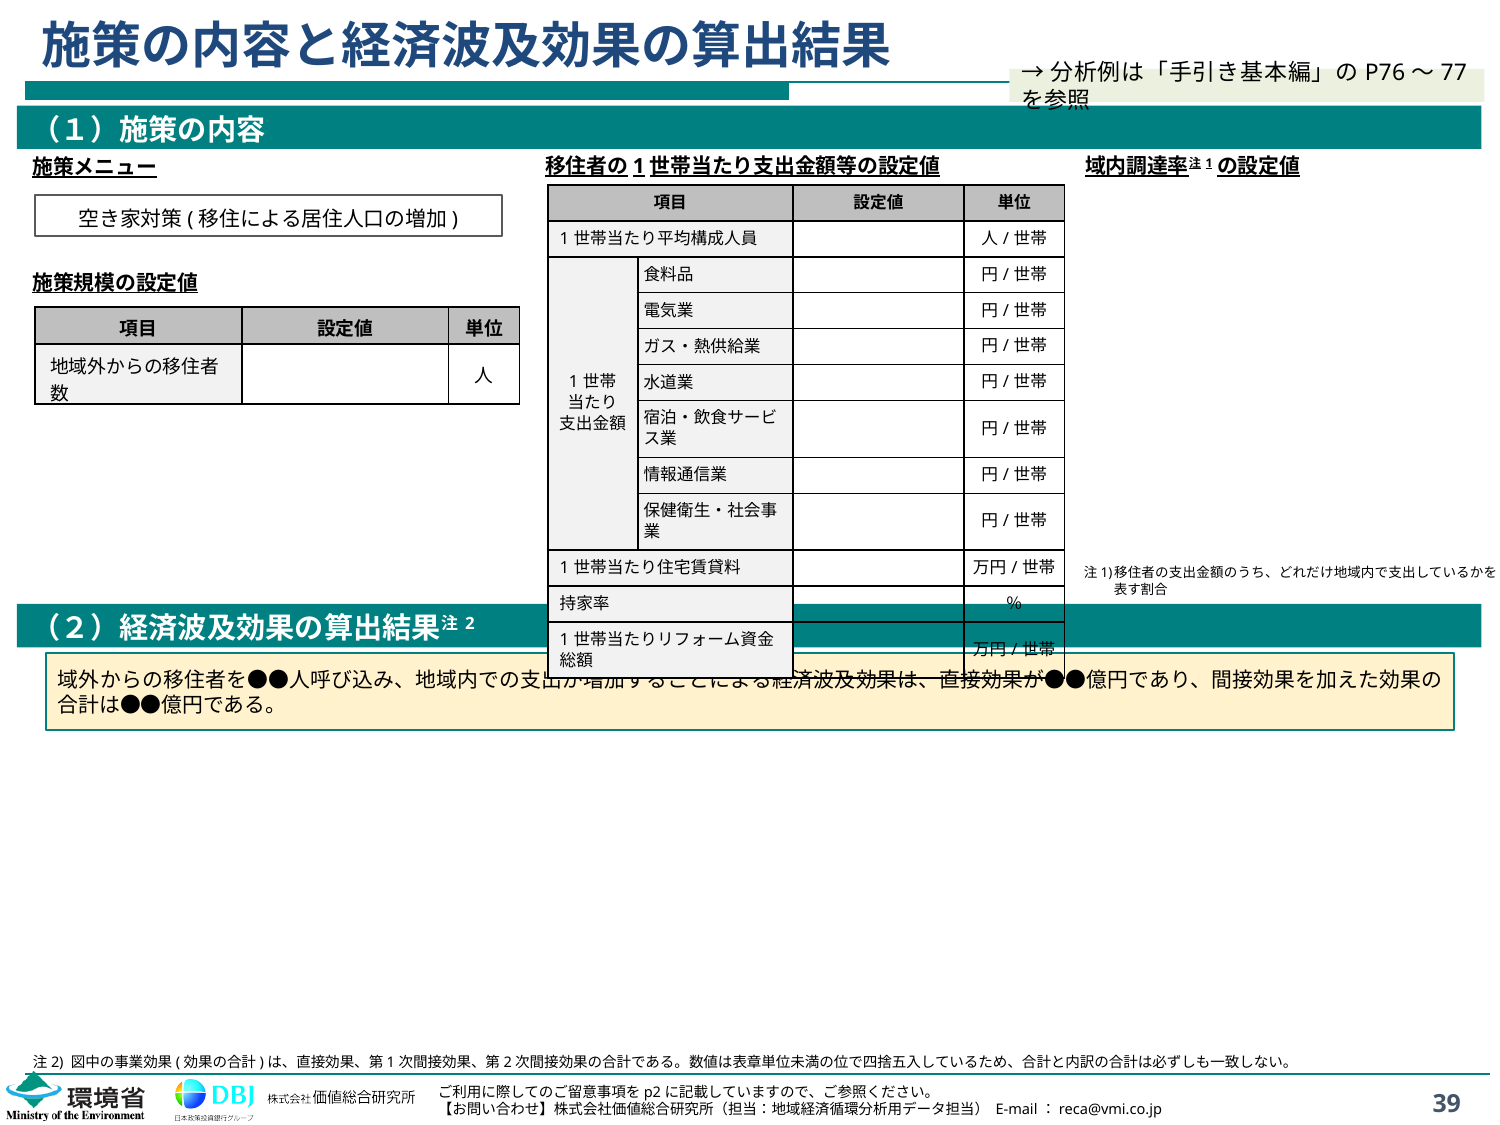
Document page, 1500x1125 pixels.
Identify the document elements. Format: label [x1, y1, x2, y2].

table_cell [794, 494, 963, 549]
table_cell [965, 222, 1064, 256]
table_cell [965, 458, 1064, 493]
text_box [545, 152, 959, 178]
text_box [46, 653, 1454, 730]
table_cell [549, 587, 792, 621]
table_cell [549, 551, 792, 585]
text_box [16, 105, 1482, 149]
table_cell [965, 551, 1064, 585]
table_cell [794, 258, 963, 292]
table_cell [965, 258, 1064, 292]
table_cell [639, 494, 792, 549]
table_cell [794, 587, 963, 621]
text_box [1083, 568, 1498, 593]
table_cell [965, 401, 1064, 457]
table_cell [965, 365, 1064, 400]
table_cell [965, 293, 1064, 328]
table_cell [794, 623, 963, 677]
text_box [16, 603, 547, 648]
table_cell [794, 551, 963, 585]
slide_number [1393, 1079, 1500, 1122]
table_cell [639, 458, 792, 493]
table_cell [549, 623, 792, 677]
text_box [1084, 152, 1381, 178]
table_header [549, 186, 792, 220]
text_box [1009, 68, 1485, 102]
text_box [33, 1050, 1451, 1071]
table_cell [794, 365, 963, 400]
table_cell [549, 258, 637, 549]
table_cell [794, 401, 963, 457]
table_cell [794, 458, 963, 493]
table_cell [965, 623, 1064, 677]
table_cell [449, 345, 519, 403]
table_cell [965, 587, 1064, 621]
table_cell [794, 222, 963, 256]
title [25, 0, 1355, 82]
text_box [32, 153, 181, 179]
table_cell [639, 401, 792, 457]
table_header [36, 308, 241, 343]
picture [2, 1071, 148, 1125]
table_cell [965, 329, 1064, 364]
text_box [32, 269, 269, 295]
text_box [1065, 603, 1482, 648]
table_cell [639, 329, 792, 364]
table_cell [639, 258, 792, 292]
table_header [243, 308, 448, 343]
text_box [35, 194, 502, 236]
table_cell [243, 345, 448, 403]
table_cell [549, 222, 792, 256]
table_cell [639, 365, 792, 400]
table_cell [36, 345, 241, 403]
table_cell [639, 293, 792, 328]
table_header [965, 186, 1064, 220]
table_cell [794, 329, 963, 364]
table_cell [794, 293, 963, 328]
table_header [449, 308, 519, 343]
table_header [794, 186, 963, 220]
table_cell [965, 494, 1064, 549]
picture [171, 1075, 419, 1125]
